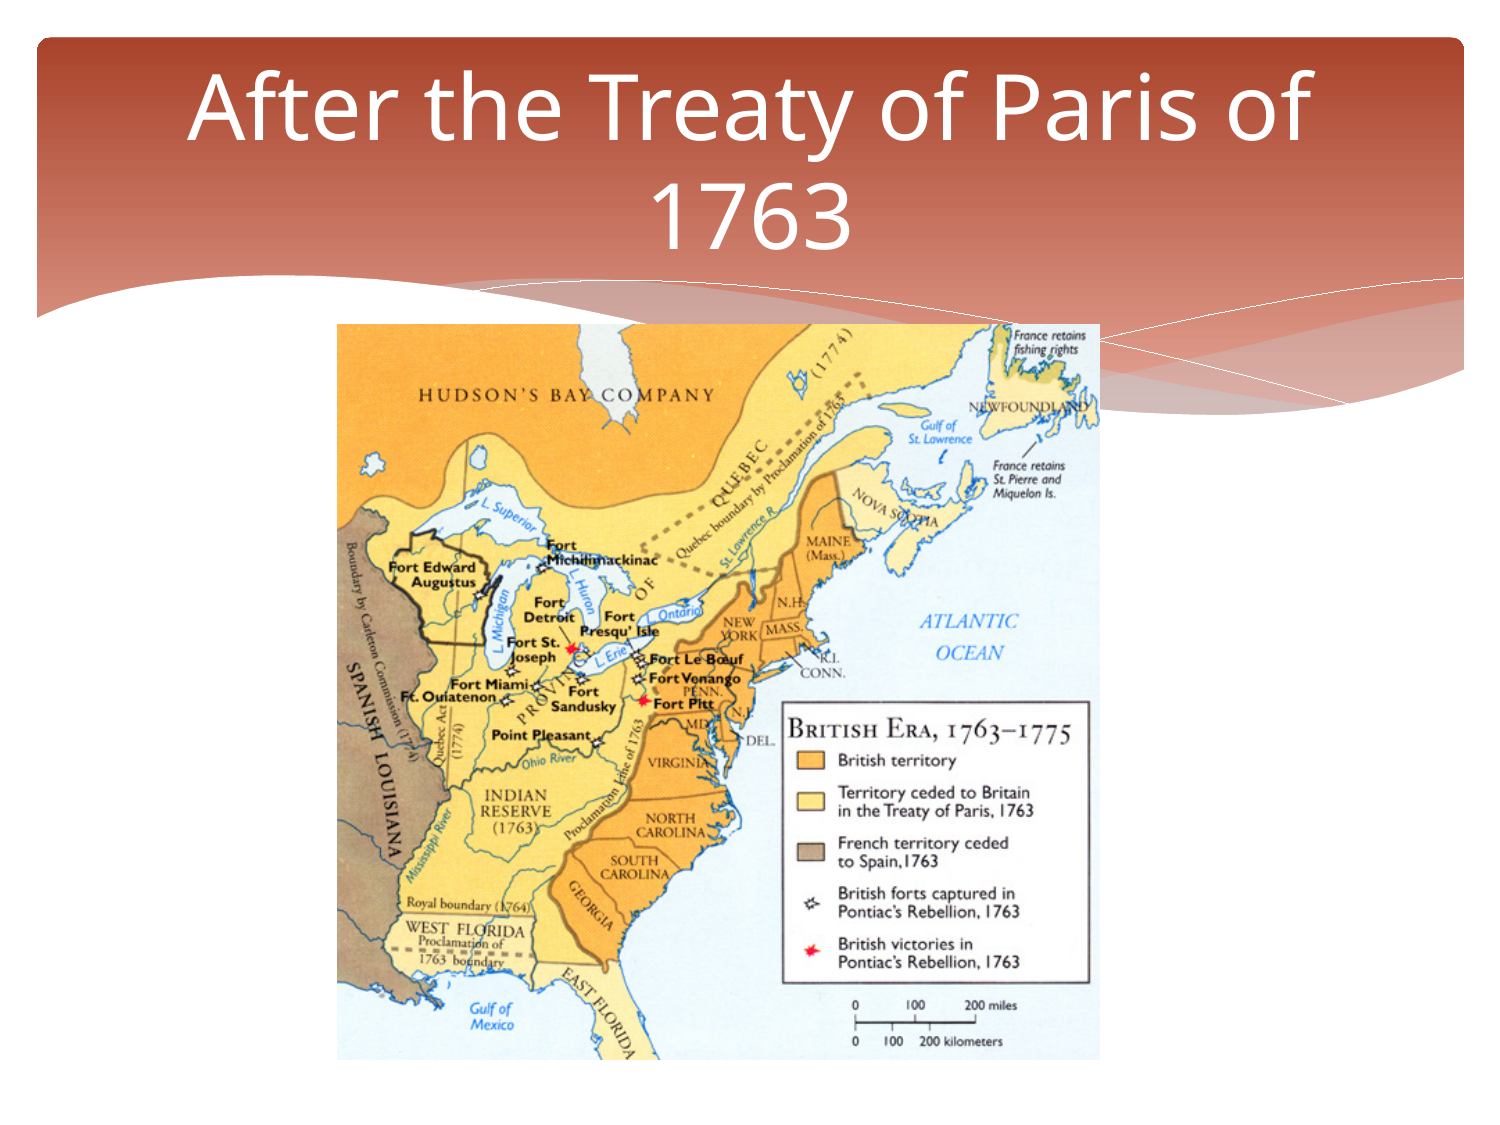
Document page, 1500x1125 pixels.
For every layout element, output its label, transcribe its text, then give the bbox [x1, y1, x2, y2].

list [337, 324, 1101, 1060]
title After the Treaty of Paris of 1763 [75, 55, 1425, 261]
